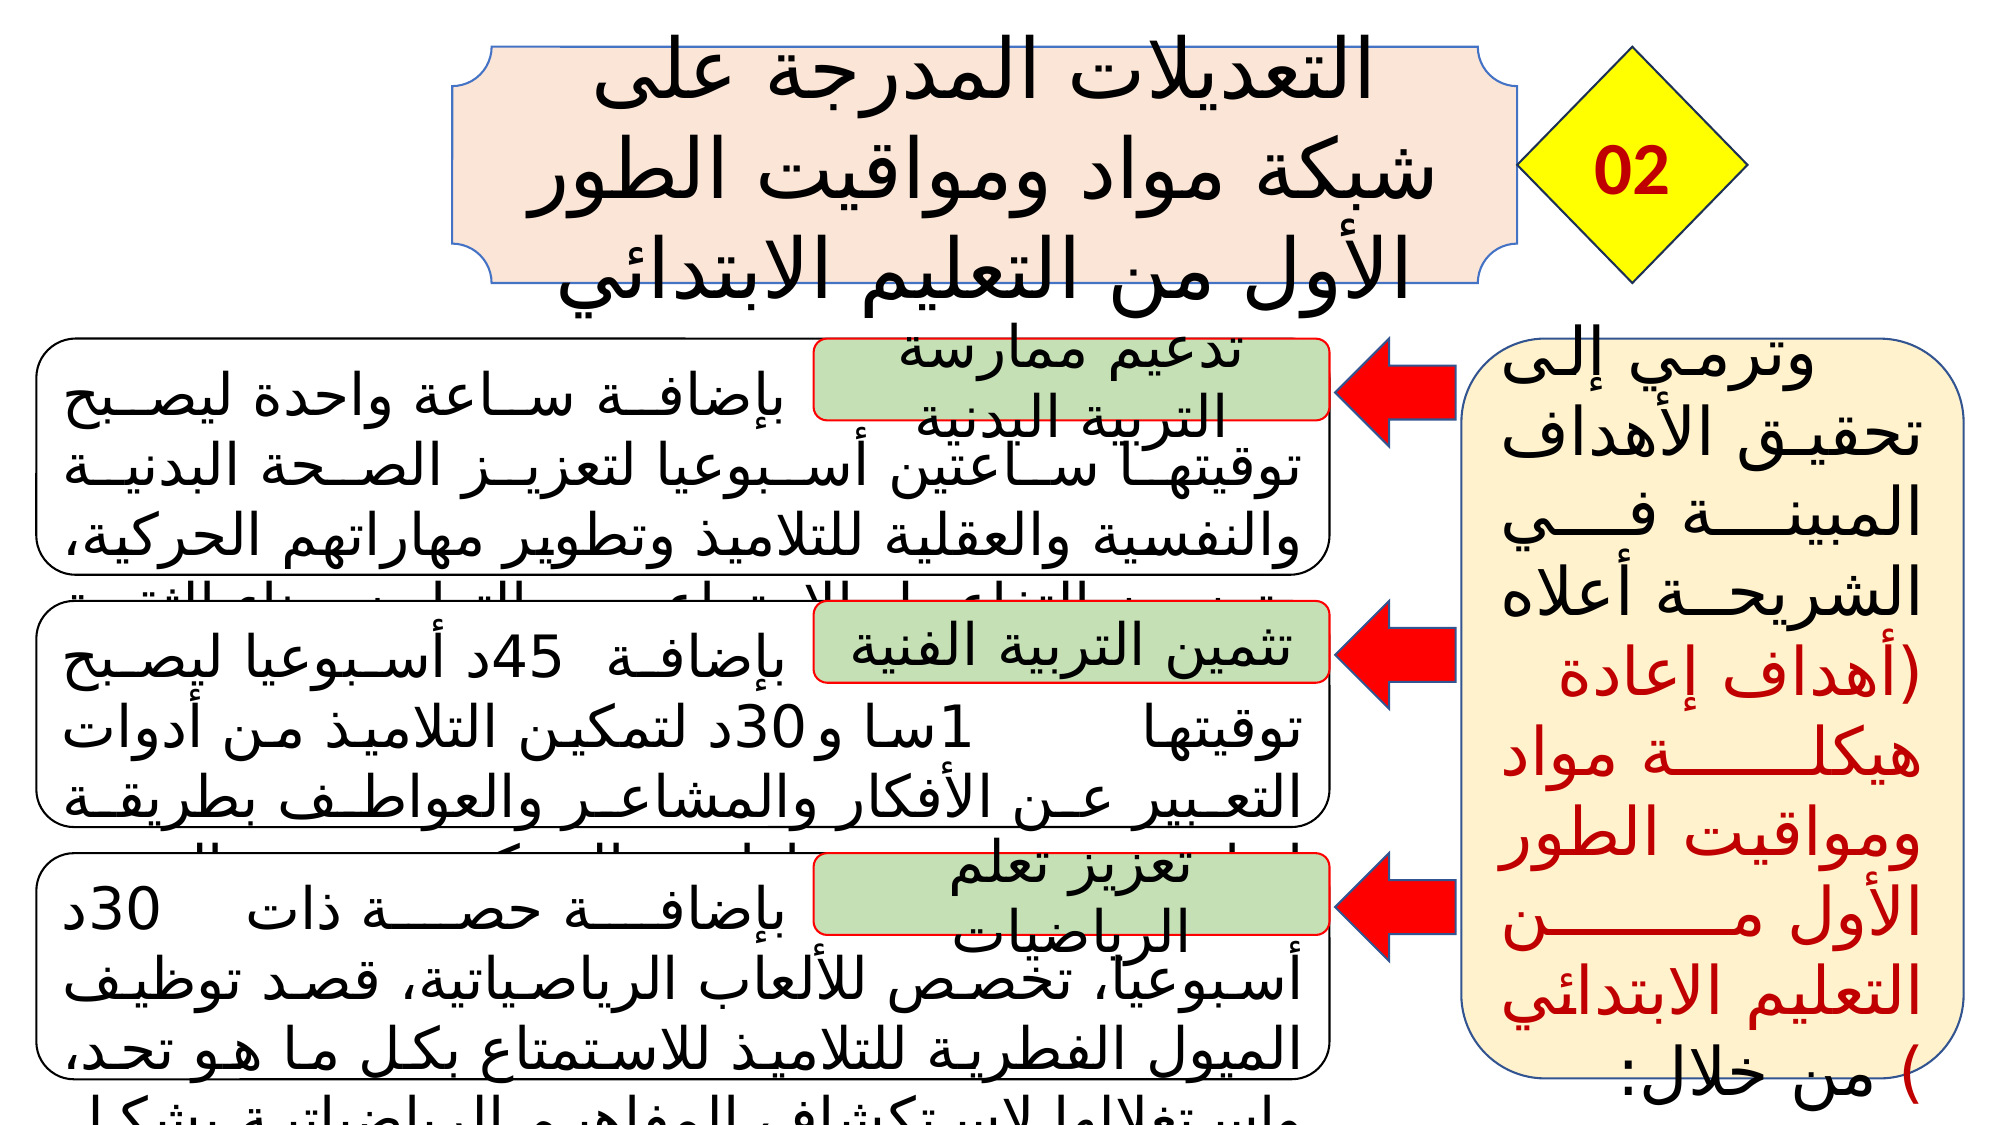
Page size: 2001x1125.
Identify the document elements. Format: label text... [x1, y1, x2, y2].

text_box التعديلات المدرجة على شبكة مواد ومواقيت الطور الأول من التعليم الابتدائي [451, 45, 1519, 285]
text_box [1333, 598, 1457, 712]
text_box بإضافة 45د أسبوعيا ليصبح توقيتها 1سا و30د لتمكين التلاميذ من أدوات التعبير عن الأفكار والمشاعر والعواطف بطريقة إبداعية، وتحسين مهاراتهم الحركية وتعزيز الوعي البصري والحسي. [35, 599, 1331, 829]
text_box وترمي إلى تحقيق الأهداف المبينة في الشريحة أعلاه (أهداف إعادة هيكلة مواد ومواقيت الطور الأول من التعليم الابتدائي ) من خلال: [1460, 337, 1965, 1080]
text_box تعزيز تعلم الرياضيات [812, 852, 1331, 936]
text_box [1333, 336, 1457, 450]
text_box بإضافة ساعة واحدة ليصبح توقيتها ساعتين أسبوعيا لتعزيز الصحة البدنية والنفسية والعقلية للتلاميذ وتطوير مهاراتهم الحركية، وتعزيز التفاعل الاجتماعي والتعاون وبناء الثقة بالنفس. [35, 337, 1331, 576]
text_box 02 [1515, 45, 1749, 285]
text_box بإضافة حصة ذات 30د أسبوعيا، تخصص للألعاب الرياصياتية، قصد توظيف الميول الفطرية للتلاميذ للاستمتاع بكل ما هو تحد، واستغلالها لاستكشاف المفاهيم الرياضياتية بشكل محفز (اللعب). [35, 852, 1331, 1081]
text_box [1333, 850, 1457, 964]
text_box تدعيم ممارسة التربية البدنية [812, 337, 1331, 422]
text_box تثمين التربية الفنية [812, 599, 1331, 684]
